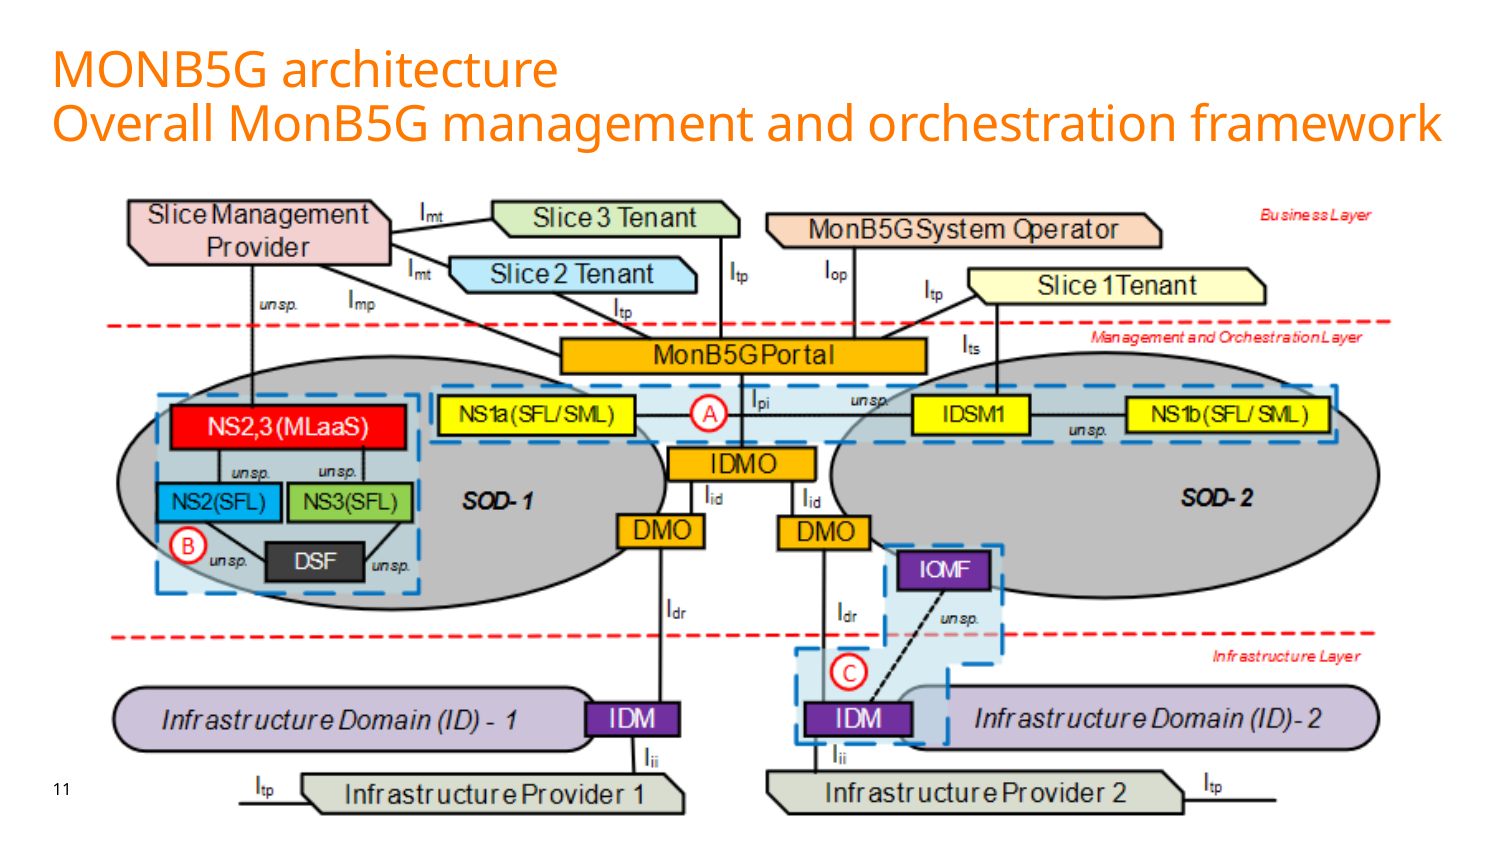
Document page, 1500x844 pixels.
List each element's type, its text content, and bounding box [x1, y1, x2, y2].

title MONB5G architecture Overall MonB5G management and orchestration framework [51, 43, 1471, 166]
picture [100, 175, 1412, 824]
